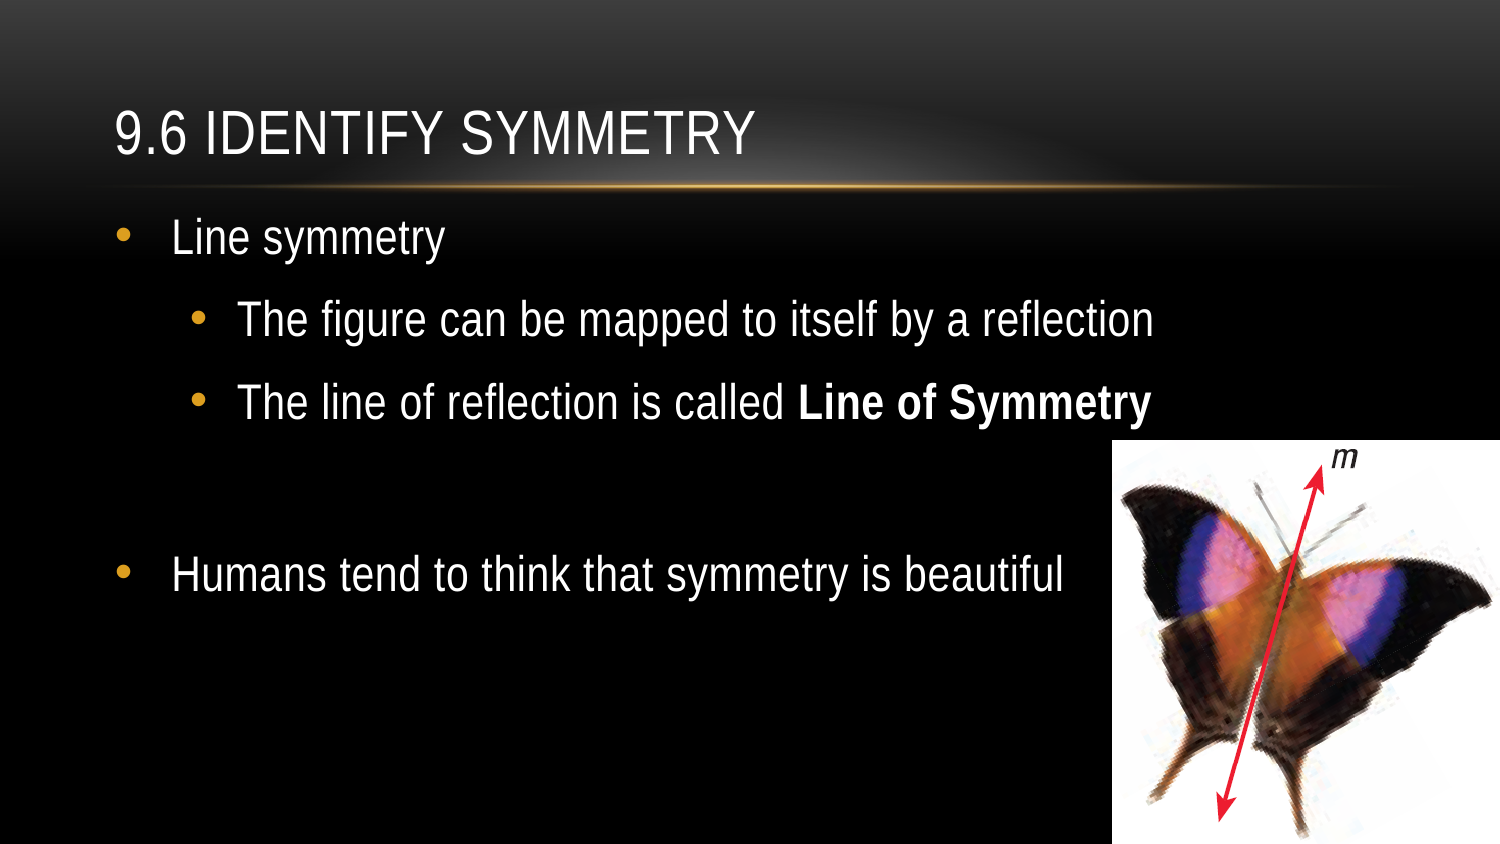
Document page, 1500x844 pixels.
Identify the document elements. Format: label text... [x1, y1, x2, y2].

title 9.6 Identify Symmetry [99, 33, 1400, 175]
picture [1112, 439, 1500, 844]
list Line symmetry The figure can be mapped to itself by a reflection The line of reflection is called Line of Symmetry Humans tend to think that symmetry is beautiful [99, 196, 1400, 779]
picture [0, 0, 1497, 300]
